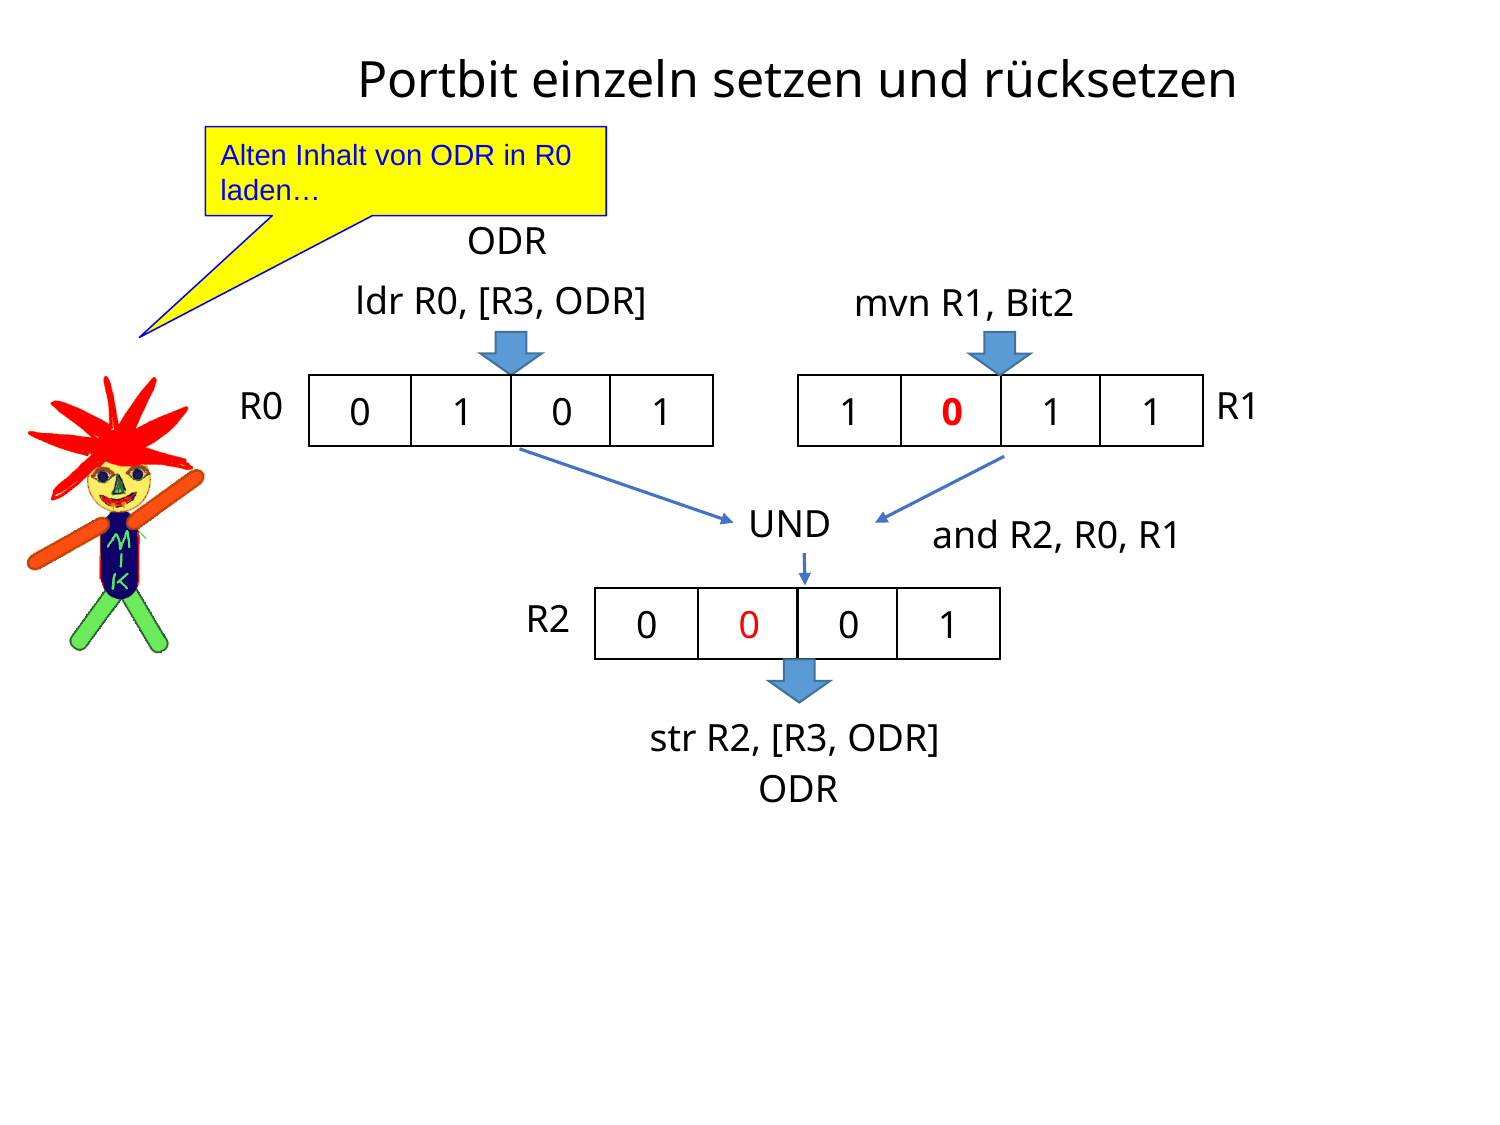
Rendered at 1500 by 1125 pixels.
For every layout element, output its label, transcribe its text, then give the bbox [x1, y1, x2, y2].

text_box Alten Inhalt von ODR in R0 laden… [205, 126, 607, 216]
title Portbit einzeln setzen und rücksetzen [160, 41, 1436, 116]
picture [8, 368, 216, 660]
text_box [223, 208, 1277, 820]
text_box Alten Inhalt von ODR in R0 laden… [139, 265, 218, 338]
